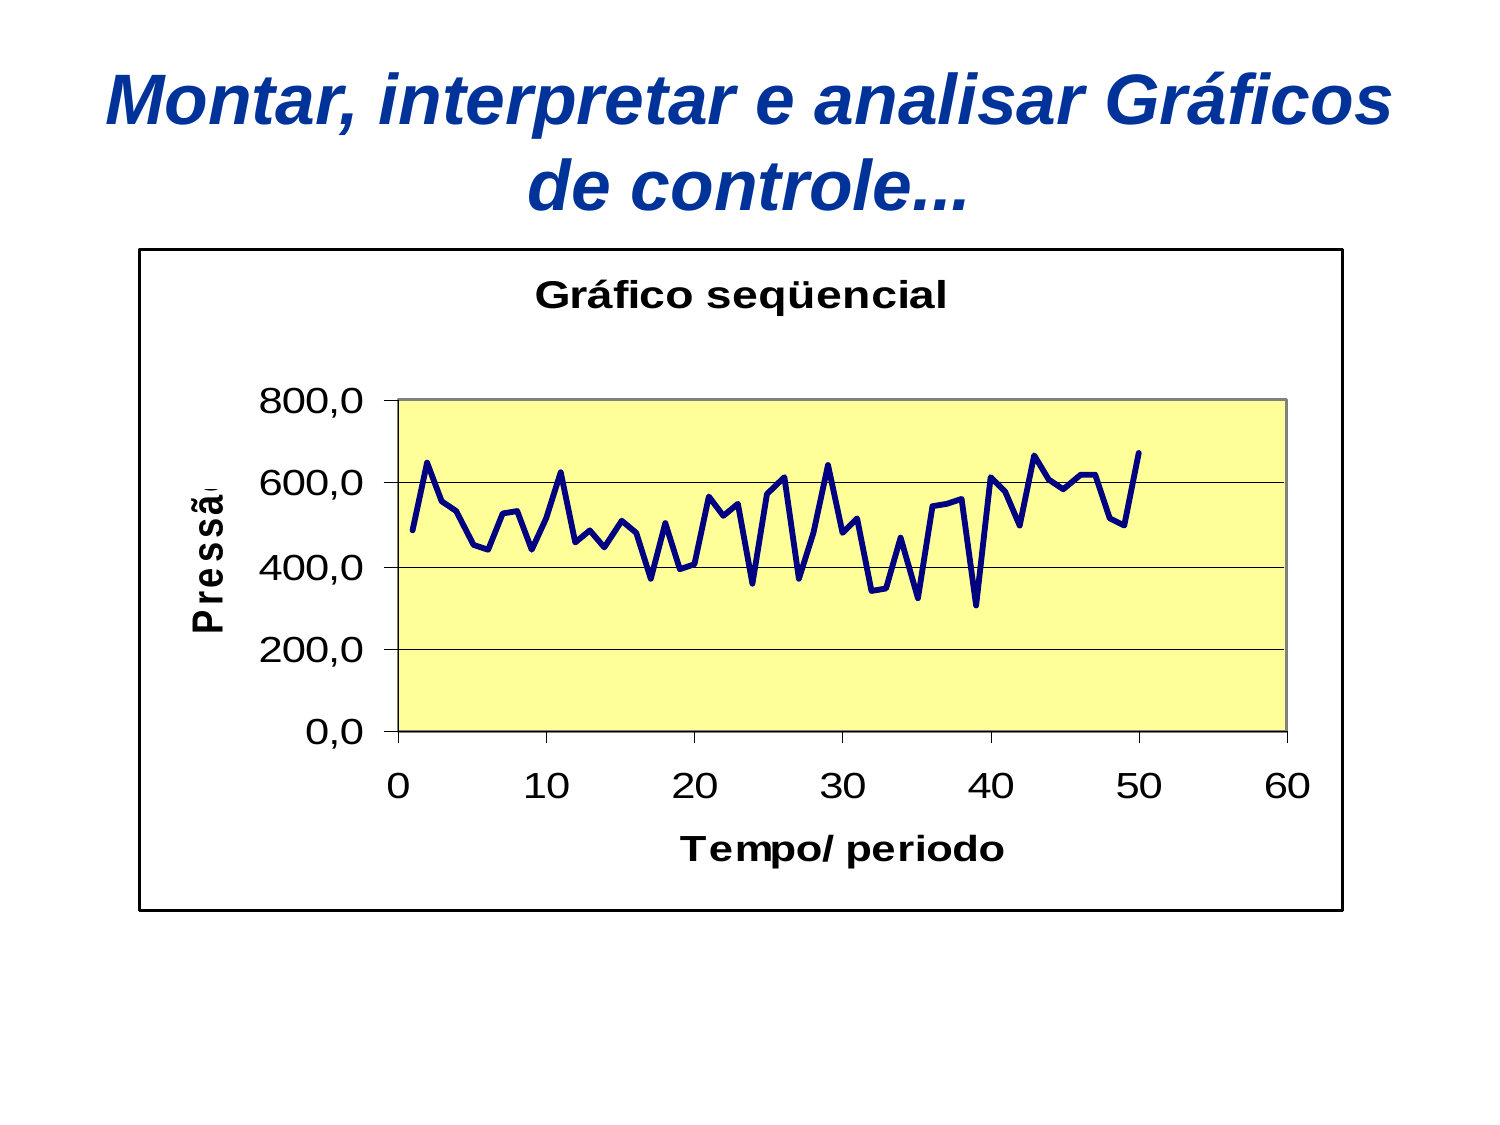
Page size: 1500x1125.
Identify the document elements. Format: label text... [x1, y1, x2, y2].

title Montar, interpretar e analisar Gráficos de controle... [75, 45, 1425, 233]
picture [124, 237, 1363, 926]
